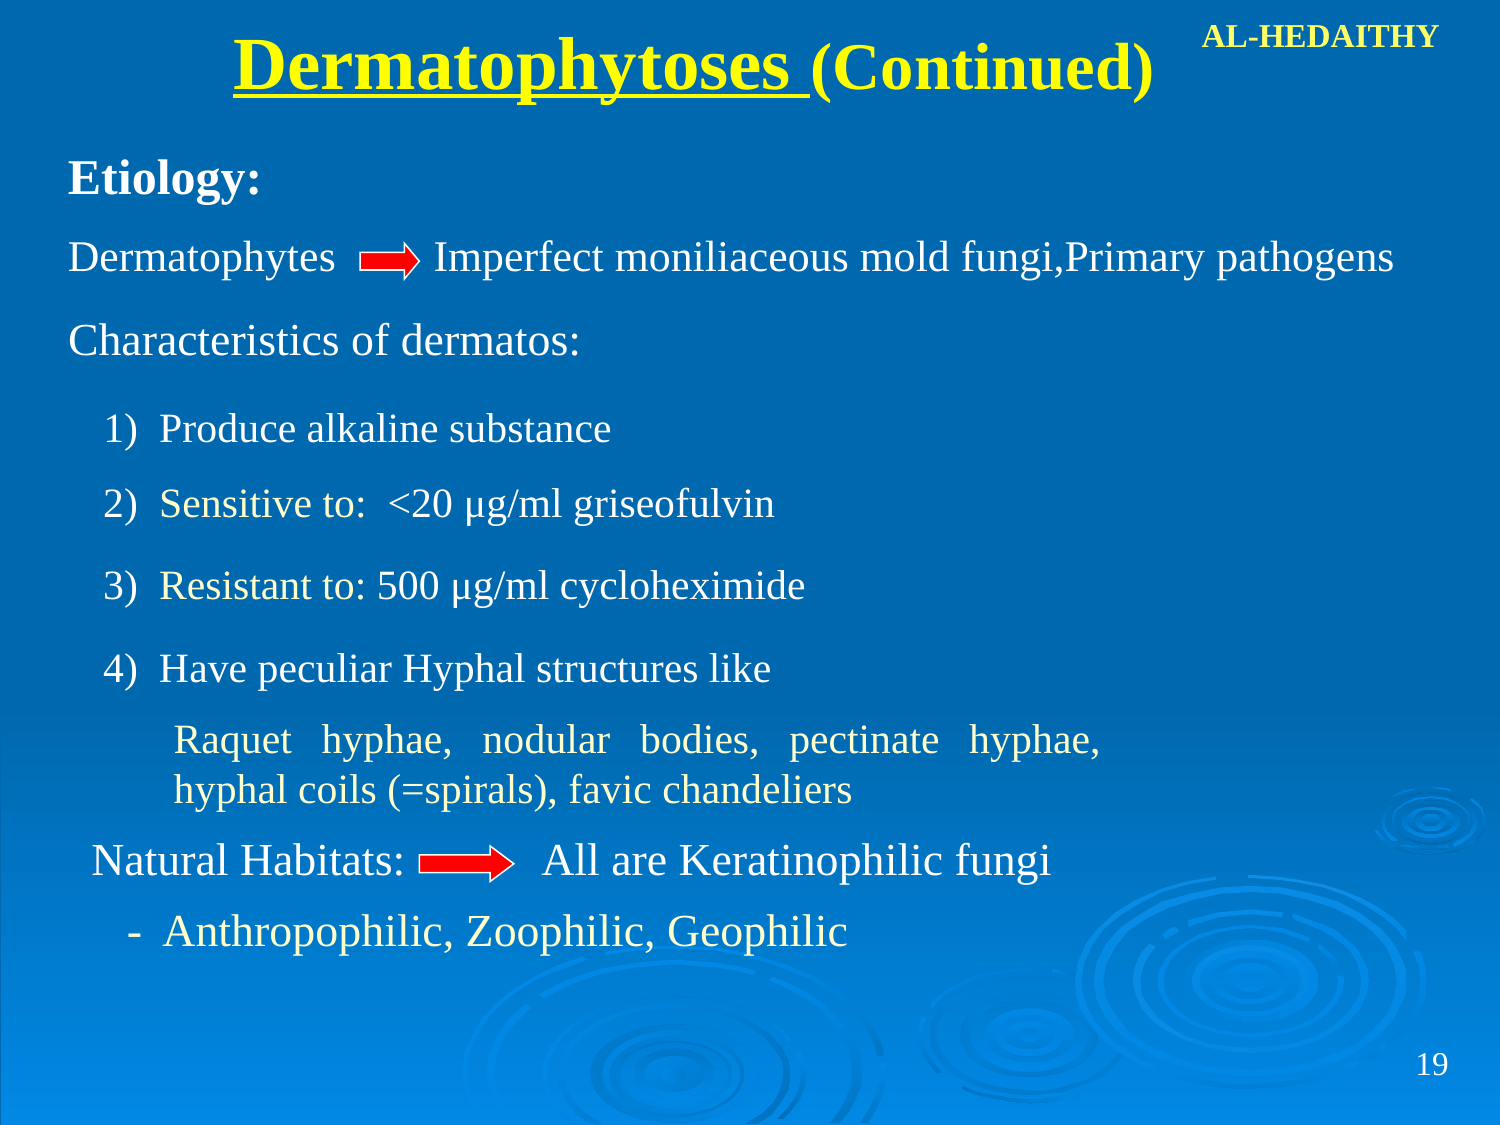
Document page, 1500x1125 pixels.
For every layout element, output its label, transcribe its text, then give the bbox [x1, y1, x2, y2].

text_box 19 [1364, 1034, 1500, 1090]
text_box 2) Sensitive to: <20 μg/ml griseofulvin [88, 467, 1152, 533]
text_box AL-HEDAITHY [1186, 7, 1471, 62]
text_box Natural Habitats: All are Keratinophilic fungi [76, 822, 1365, 893]
text_box Raquet hyphae, nodular bodies, pectinate hyphae, hyphal coils (=spirals), favic chandeliers [159, 704, 1117, 819]
text_box - Anthropophilic, Zoophilic, Geophilic [112, 893, 963, 963]
text_box 4) Have peculiar Hyphal structures like [88, 633, 1152, 699]
text_box Characteristics of dermatos: [53, 302, 703, 373]
text_box [360, 243, 420, 279]
text_box Etiology: [53, 137, 479, 212]
text_box 3) Resistant to: 500 μg/ml cycloheximide [88, 550, 1152, 616]
text_box Dermatophytoses (Continued) [218, 7, 1235, 112]
text_box [419, 846, 514, 882]
text_box Dermatophytes Imperfect moniliaceous mold fungi,Primary pathogens [53, 220, 1436, 288]
text_box 1) Produce alkaline substance [88, 392, 750, 458]
